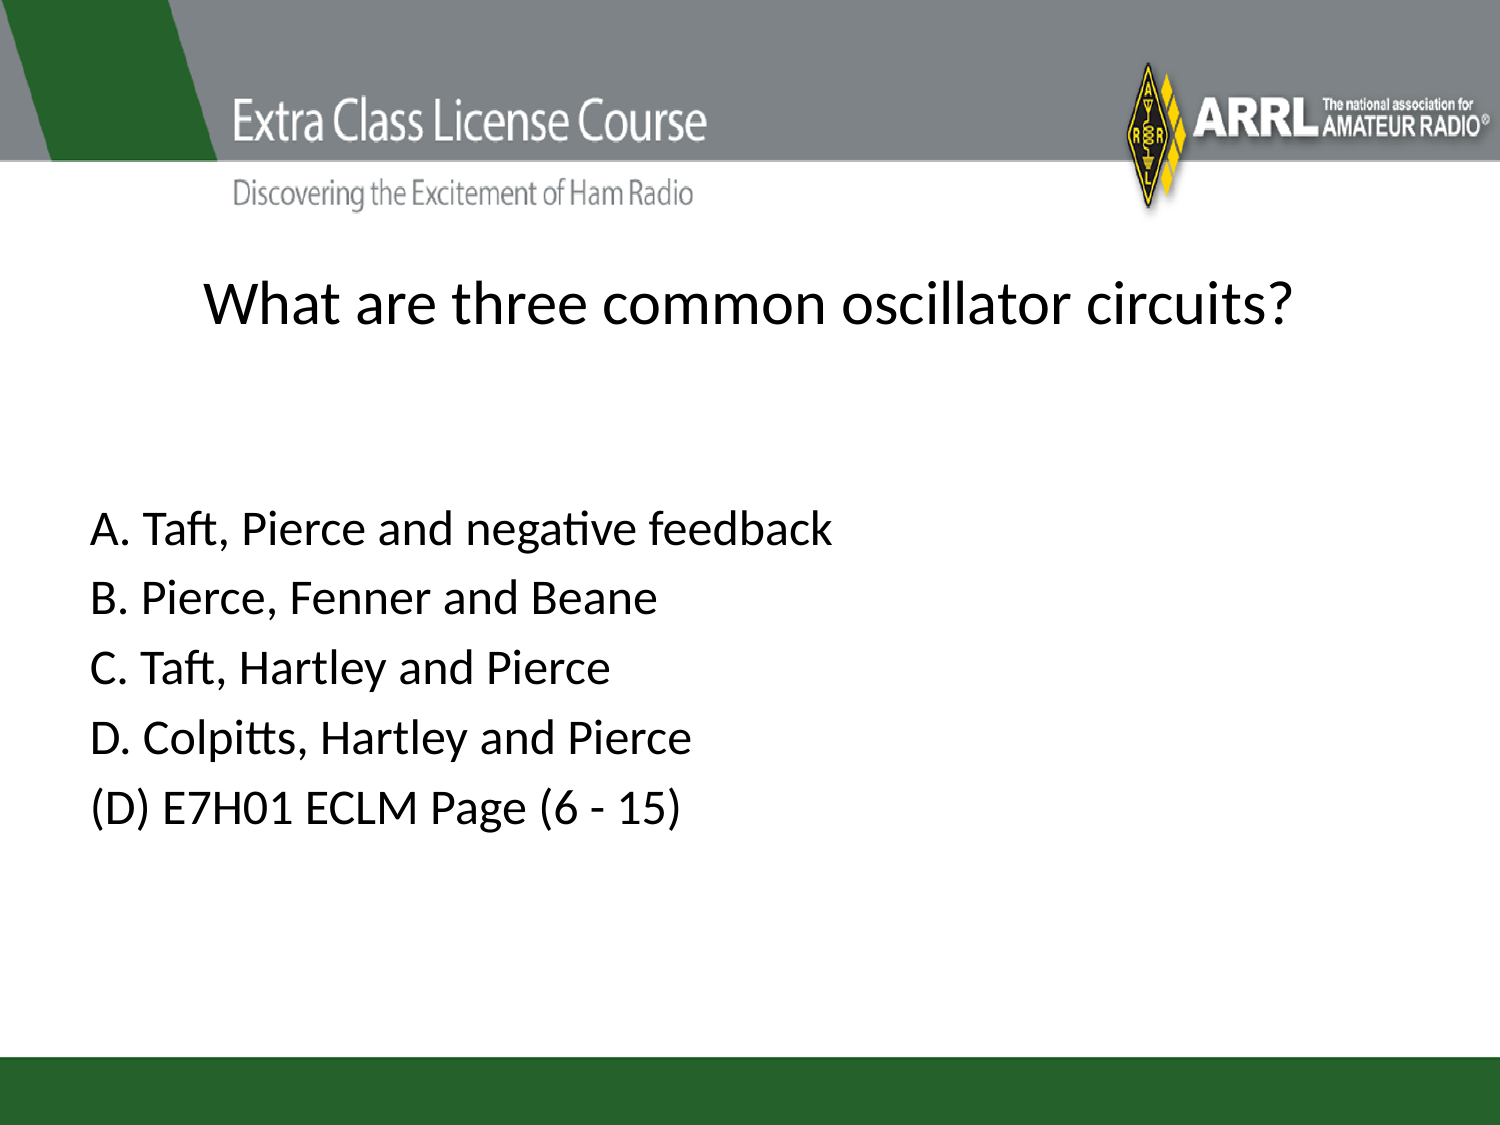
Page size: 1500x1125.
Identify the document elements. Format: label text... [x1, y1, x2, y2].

list A. Taft, Pierce and negative feedback B. Pierce, Fenner and Beane C. Taft, Hartley and Pierce D. Colpitts, Hartley and Pierce (D) E7H01 ECLM Page (6 - 15) [75, 487, 1425, 1005]
picture [0, 0, 1500, 1125]
title What are three common oscillator circuits? [75, 254, 1425, 435]
